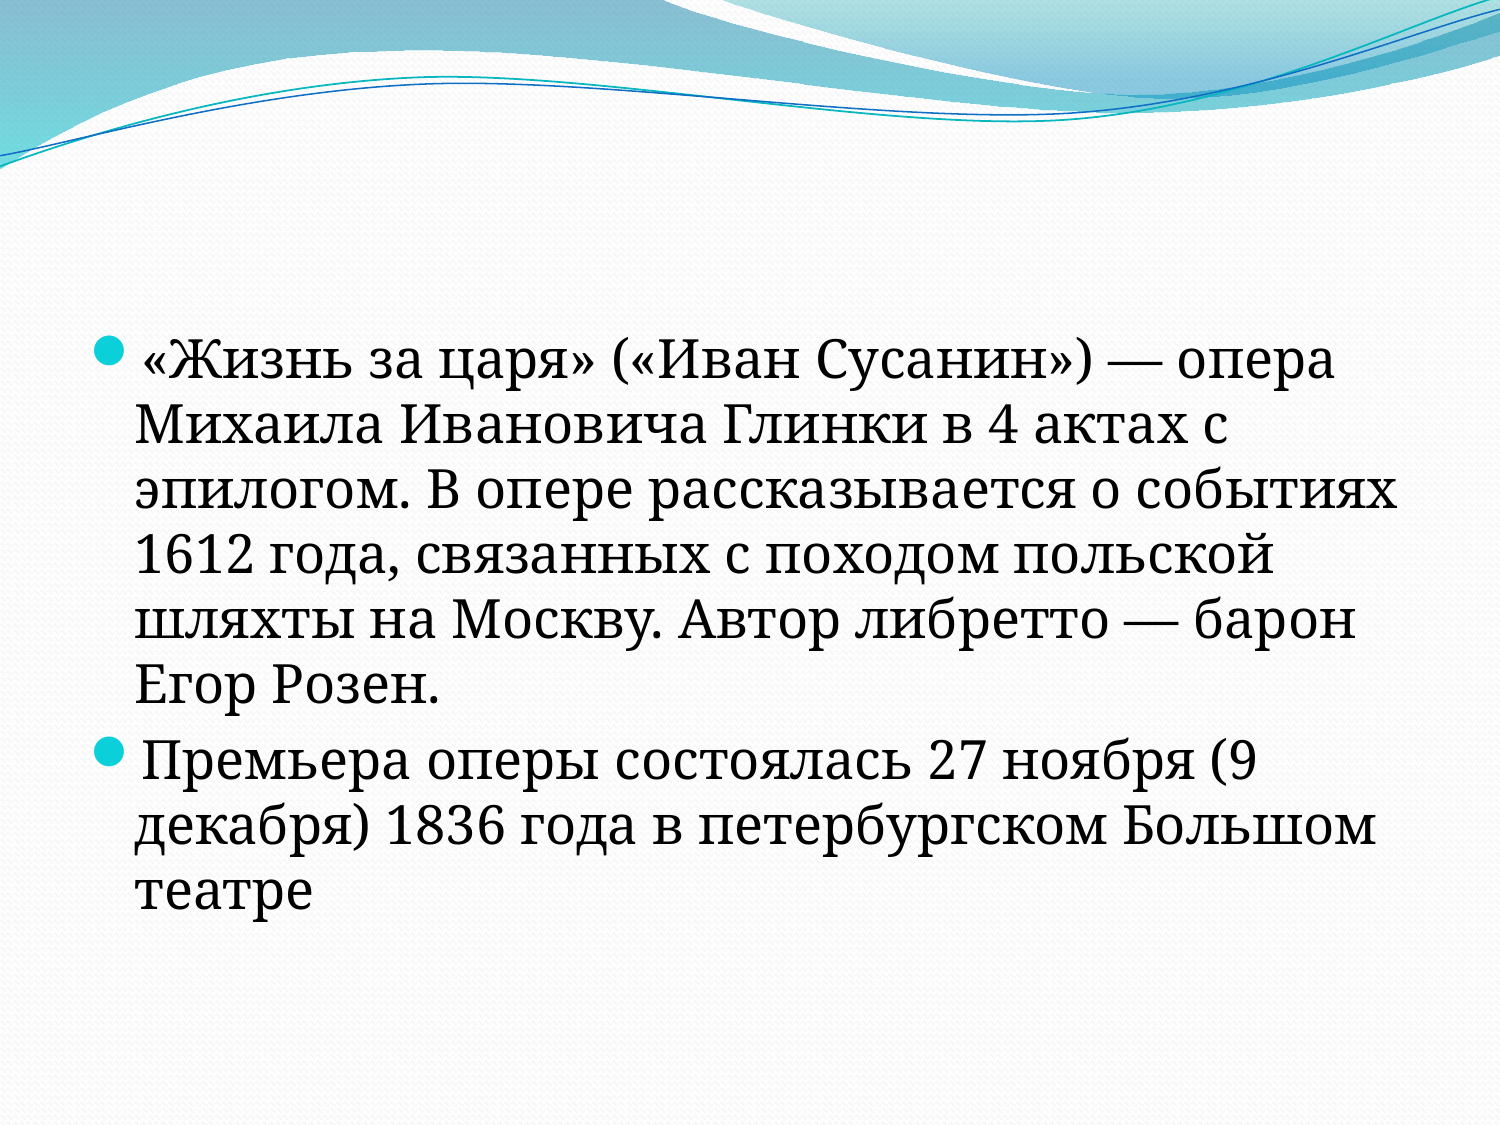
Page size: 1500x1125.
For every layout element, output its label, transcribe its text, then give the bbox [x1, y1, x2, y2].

list «Жизнь за царя» («Иван Сусанин») — опера Михаила Ивановича Глинки в 4 актах с эпилогом. В опере рассказывается о событиях 1612 года, связанных с походом польской шляхты на Москву. Автор либретто — барон Егор Розен. Премьера оперы состоялась 27 ноября (9 декабря) 1836 года в петербургском Большом театре [75, 317, 1425, 1038]
